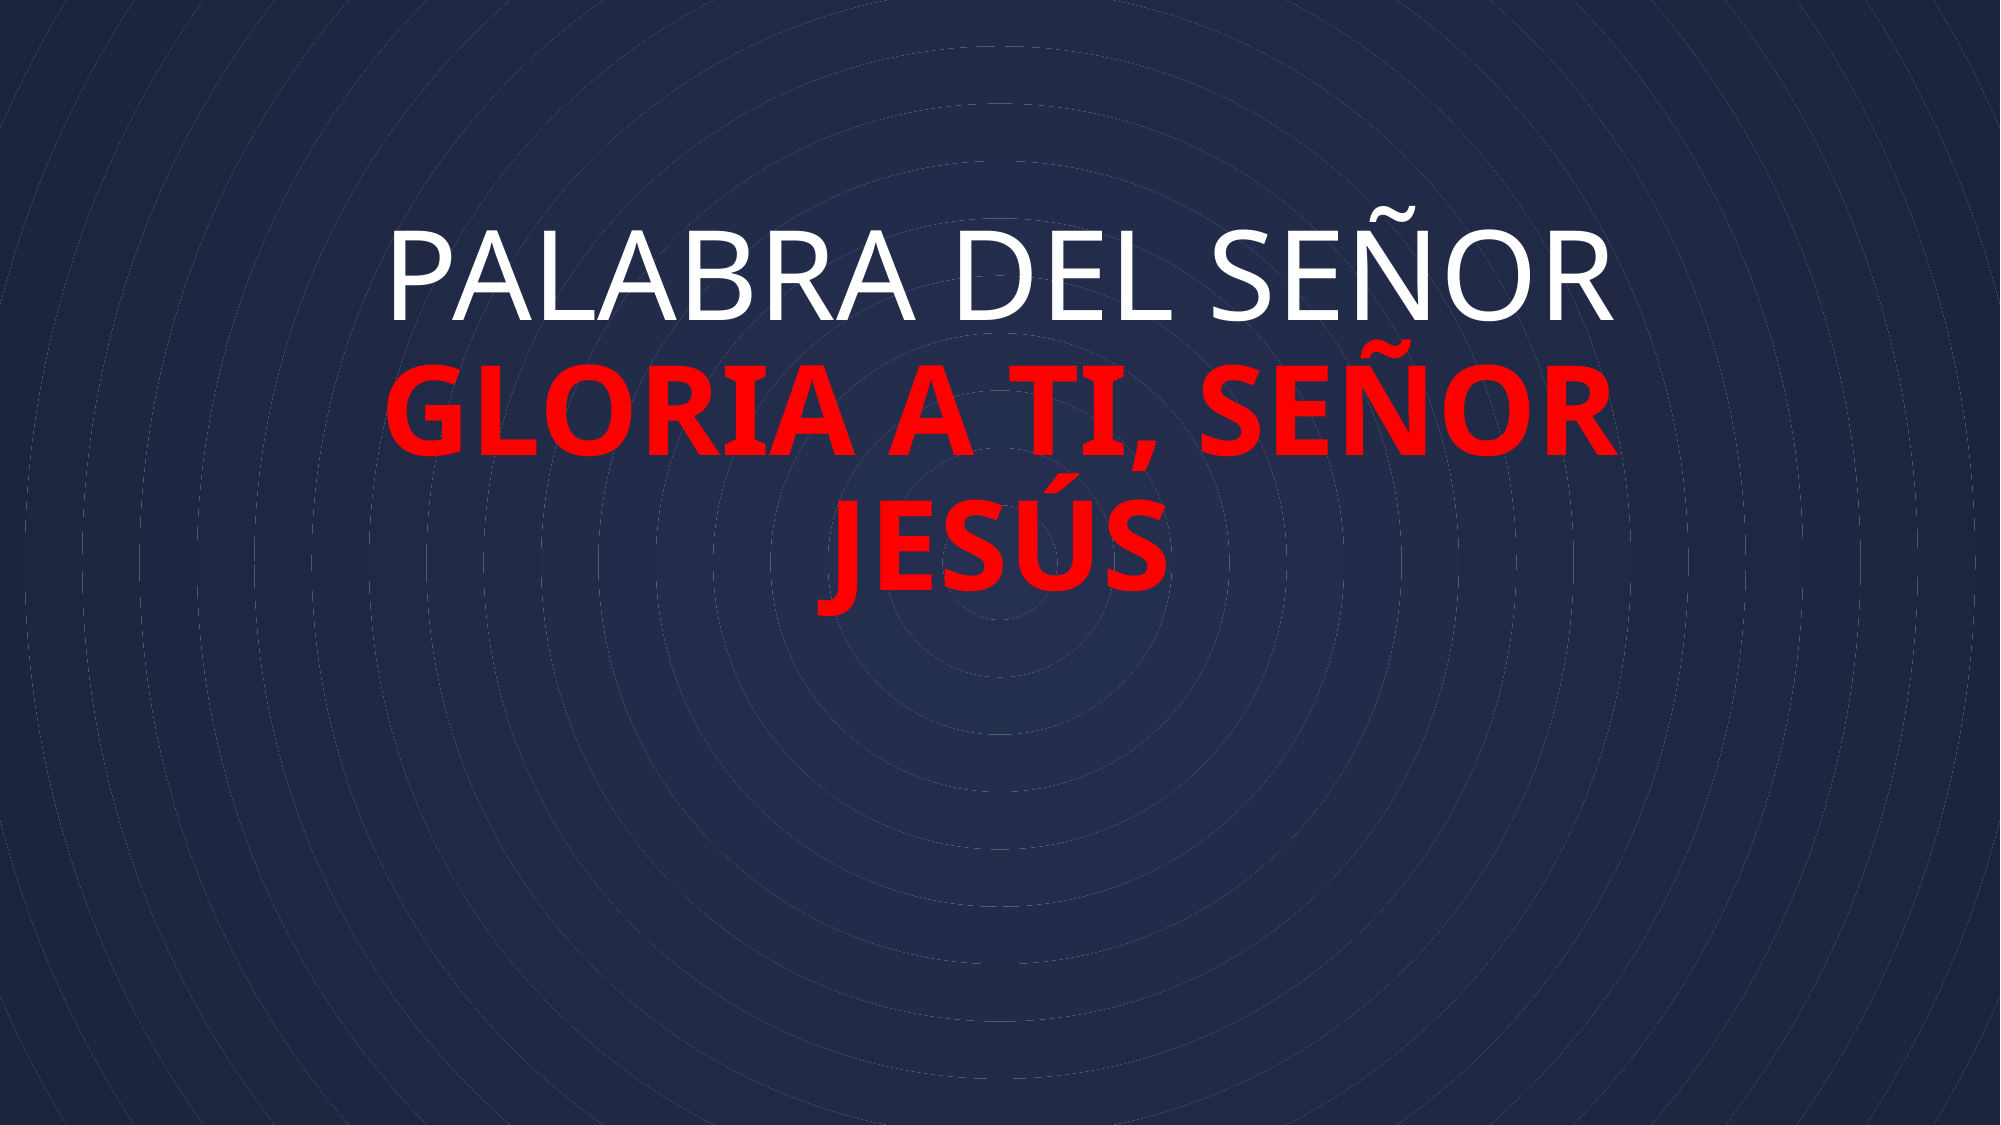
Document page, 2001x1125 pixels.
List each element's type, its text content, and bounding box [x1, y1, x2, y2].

title PALABRA DEL SEÑOR GLORIA A TI, SEÑOR JESÚS [249, 187, 1750, 625]
